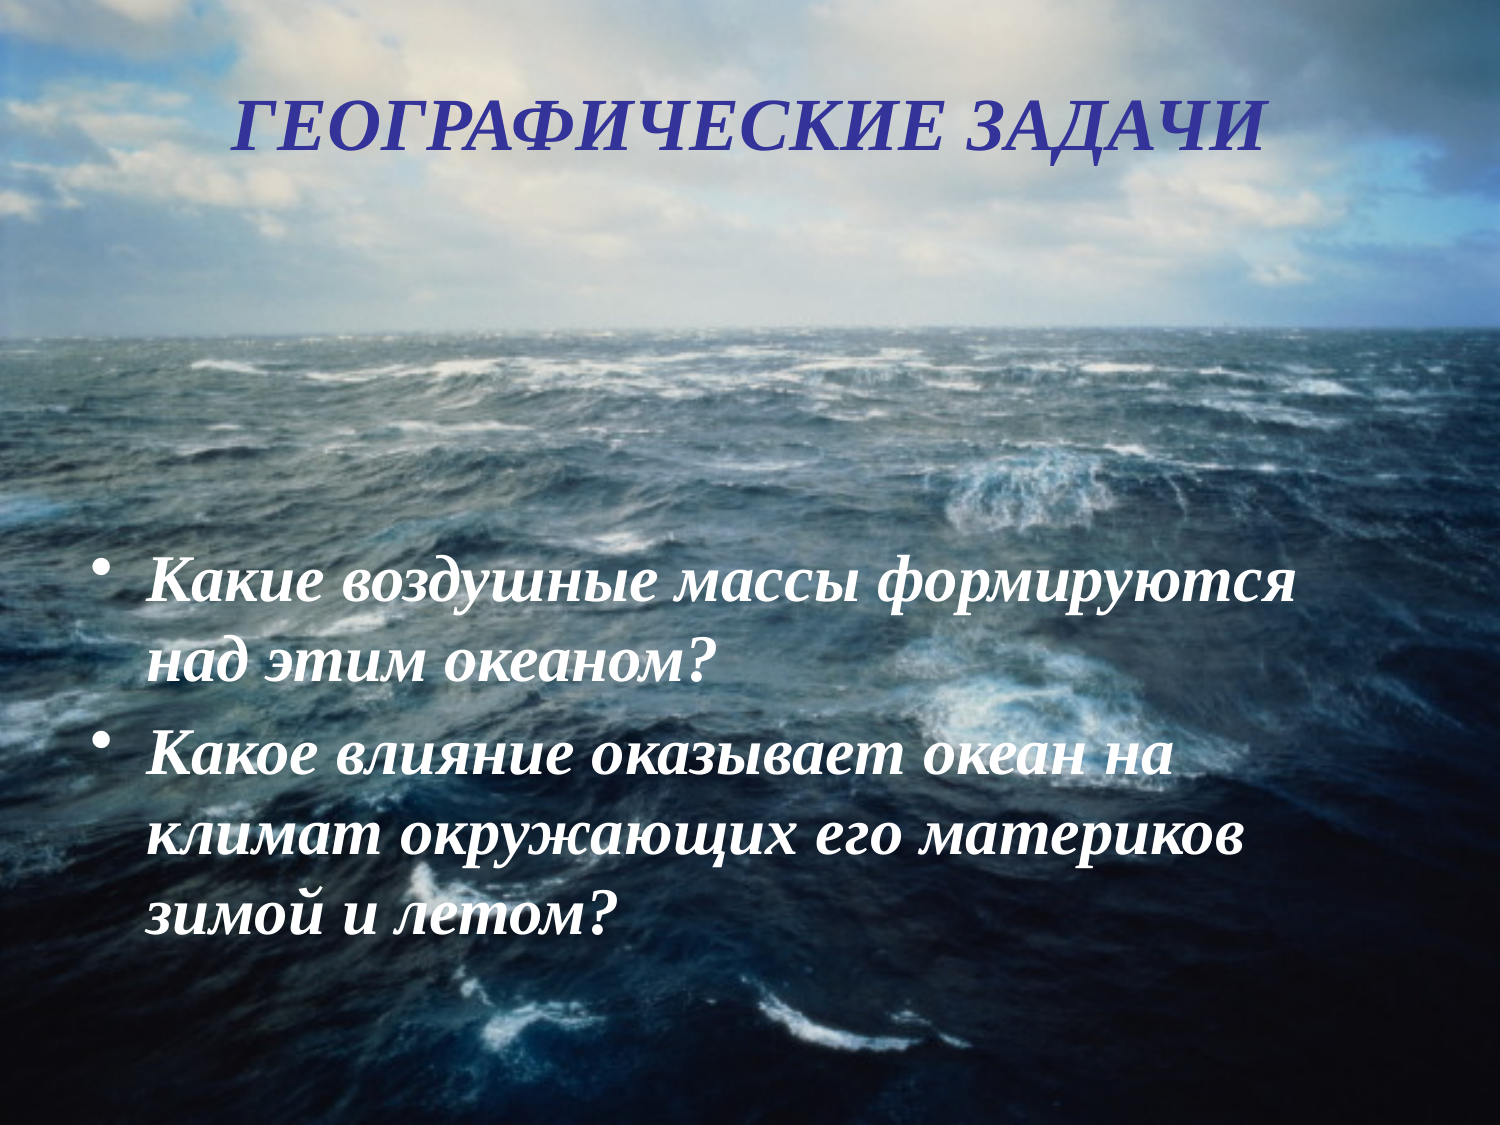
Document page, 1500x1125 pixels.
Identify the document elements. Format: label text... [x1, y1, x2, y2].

picture [0, 0, 1500, 1125]
title ГЕОГРАФИЧЕСКИЕ ЗАДАЧИ [74, 44, 1426, 197]
list Какие воздушные массы формируются над этим океаном? Какое влияние оказывает океан на климат окружающих его материков зимой и летом? [74, 526, 1426, 1006]
